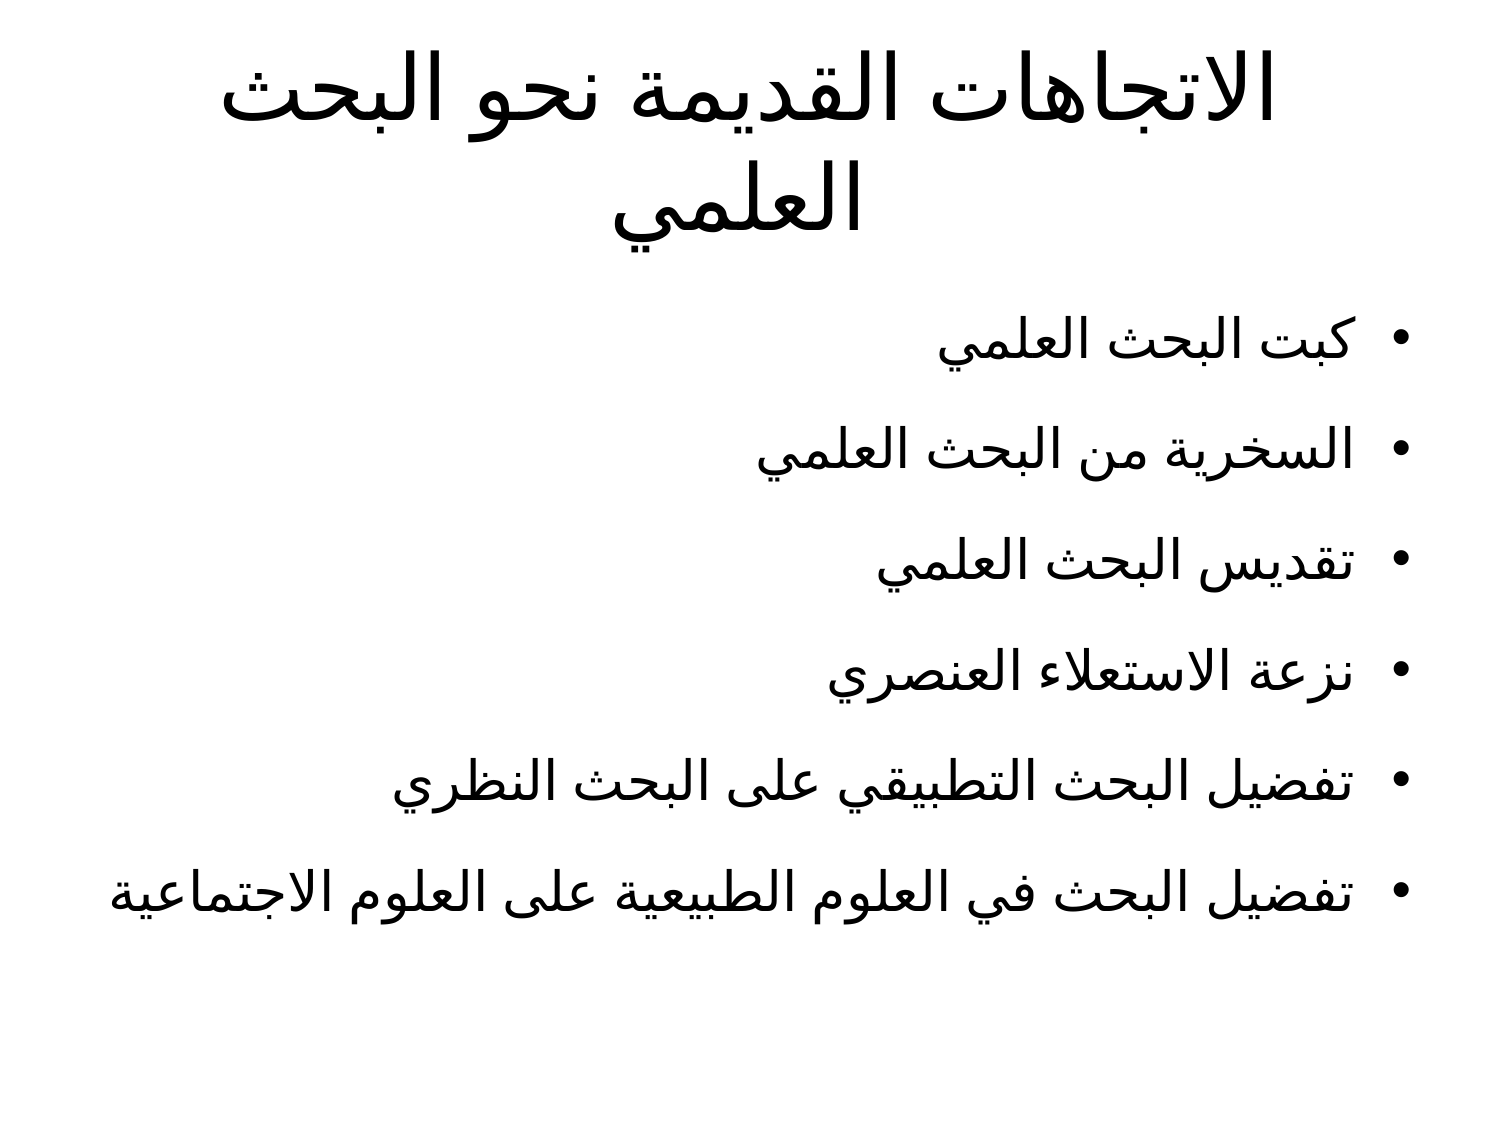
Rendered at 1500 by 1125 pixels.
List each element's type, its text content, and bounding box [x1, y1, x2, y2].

title الاتجاهات القديمة نحو البحث العلمي [75, 45, 1425, 233]
list كبت البحث العلمي السخرية من البحث العلمي تقديس البحث العلمي نزعة الاستعلاء العنصري تفضيل البحث التطبيقي على البحث النظري تفضيل البحث في العلوم الطبيعية على العلوم الاجتماعية [75, 262, 1425, 1005]
